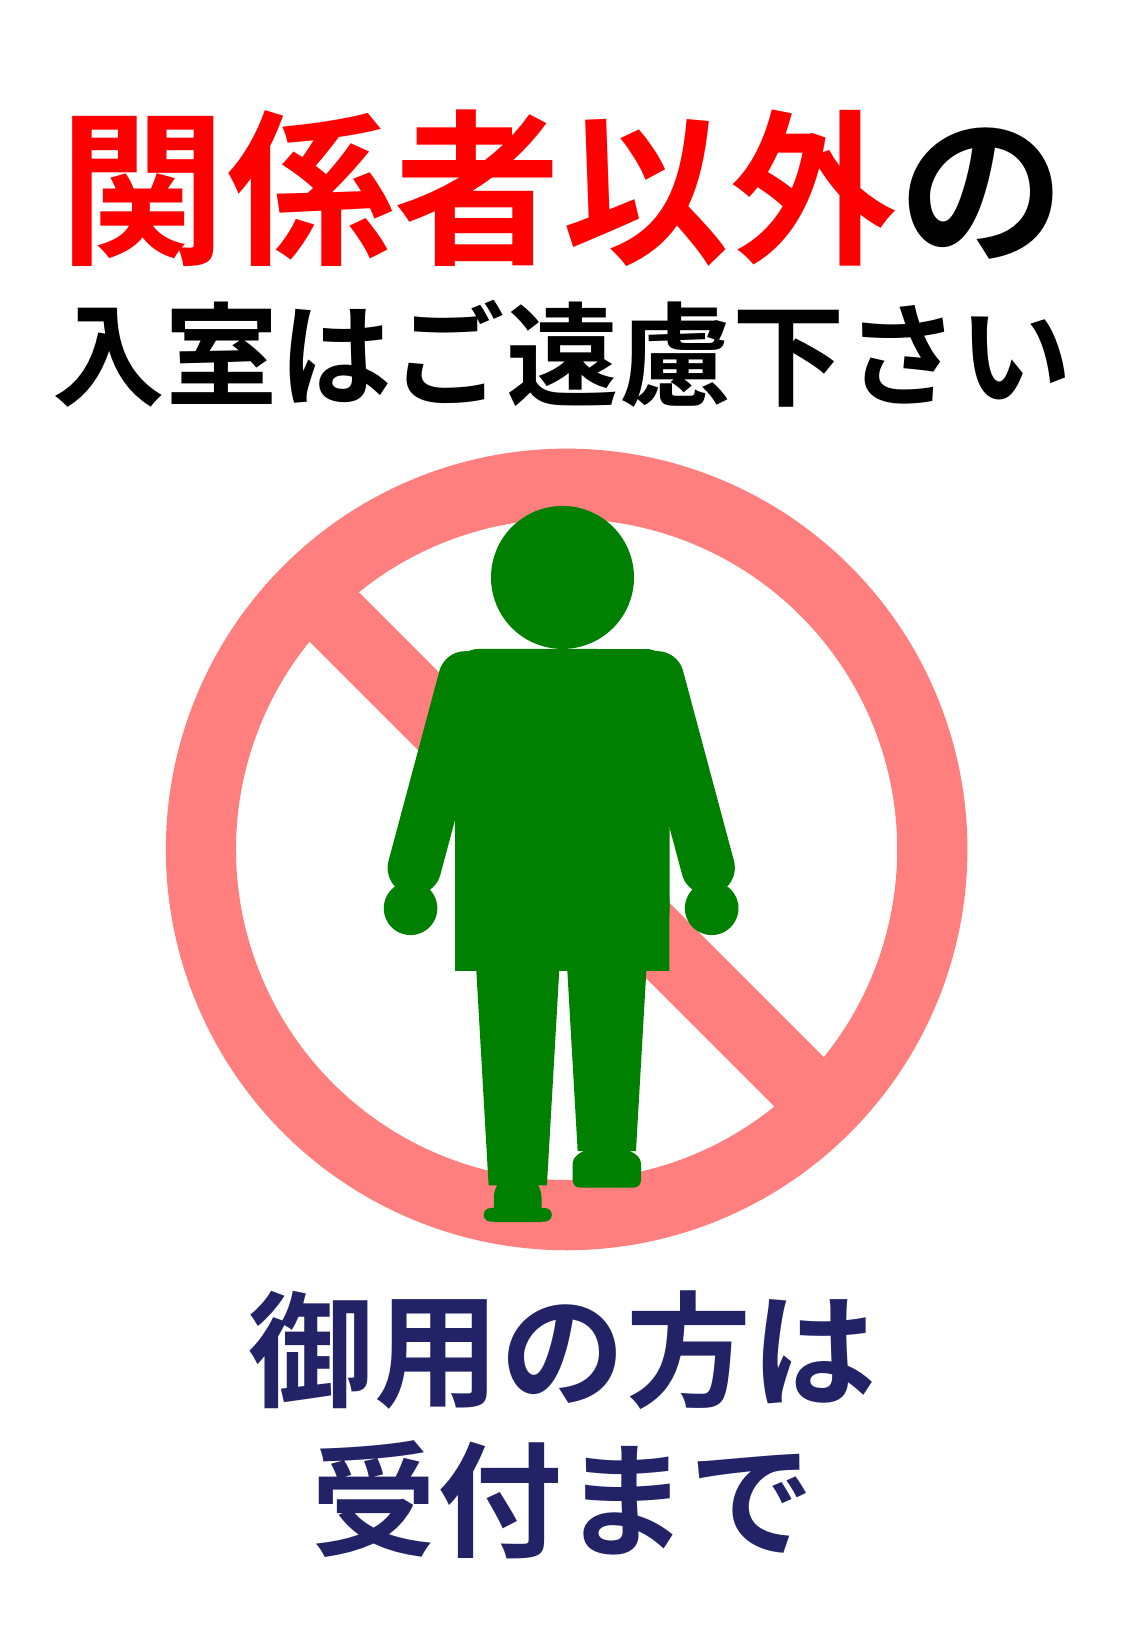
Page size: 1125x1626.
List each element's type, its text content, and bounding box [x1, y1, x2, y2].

text_box 関係者以外の 入室はご遠慮下さい [1, 77, 1125, 428]
text_box 御用の方は 受付まで [1, 1265, 1125, 1581]
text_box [165, 448, 968, 1251]
